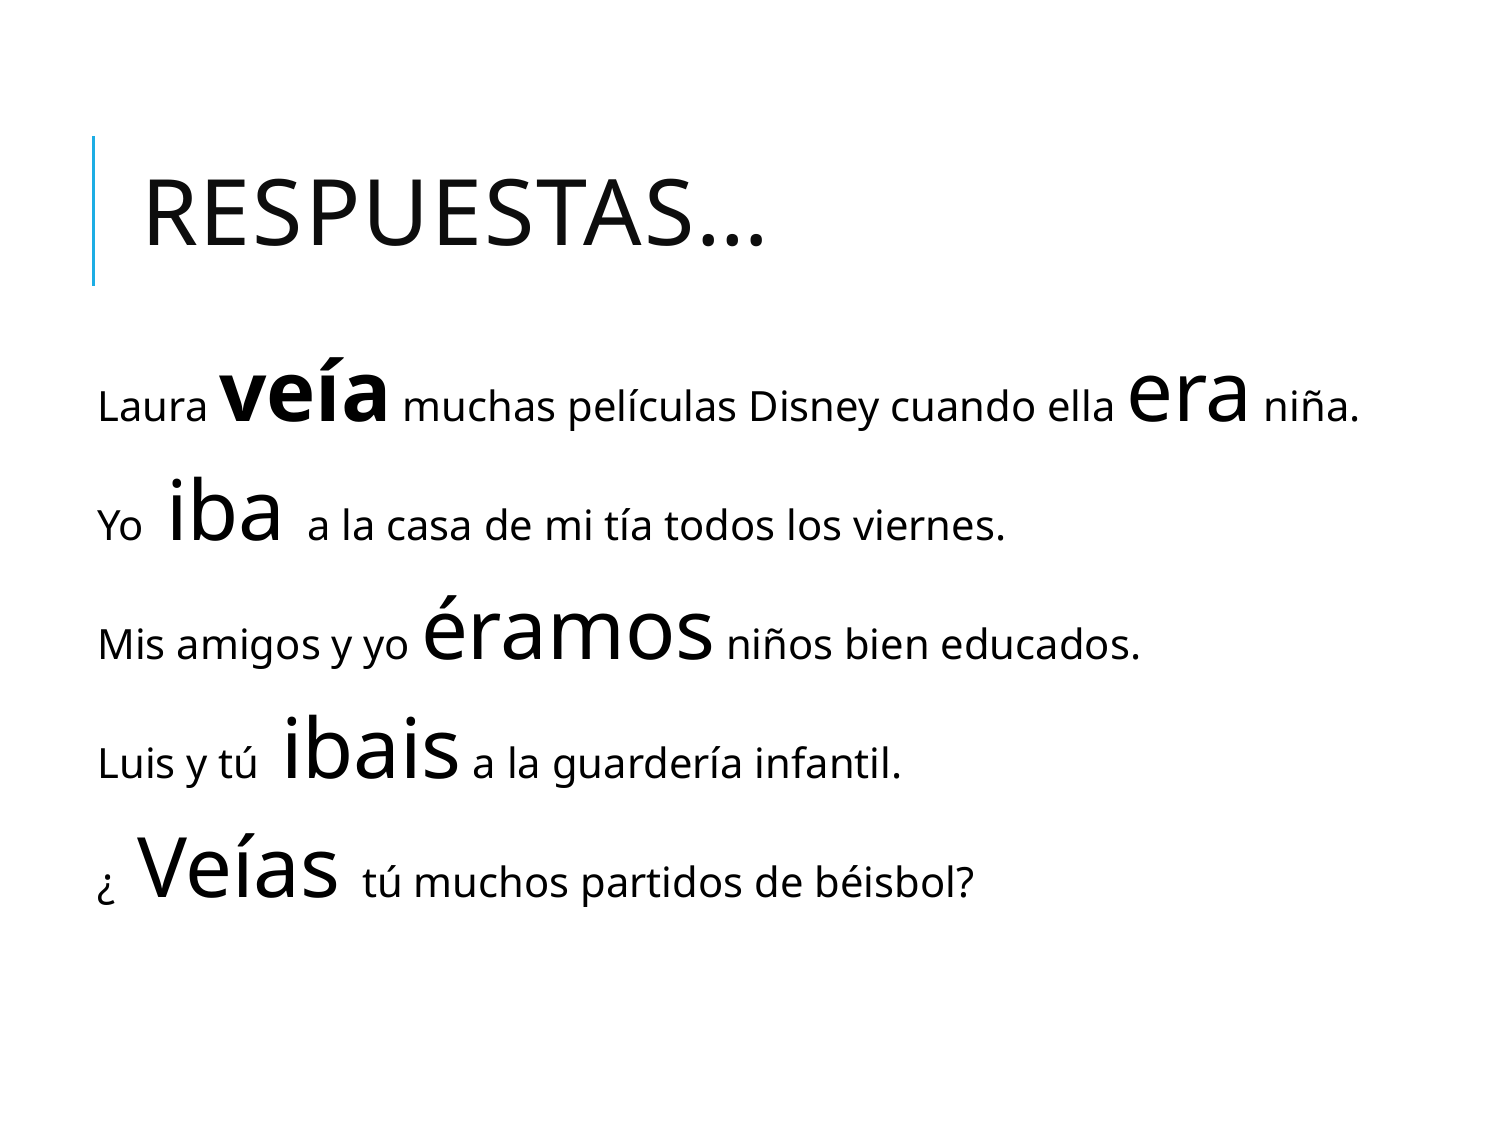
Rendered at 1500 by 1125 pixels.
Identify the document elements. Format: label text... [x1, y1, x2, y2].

title Respuestas… [126, 96, 1322, 341]
list Laura veía muchas películas Disney cuando ella era niña. Yo iba a la casa de mi tía todos los viernes. Mis amigos y yo éramos niños bien educados. Luis y tú ibais a la guardería infantil. ¿ Veías tú muchos partidos de béisbol? [75, 341, 1425, 1005]
